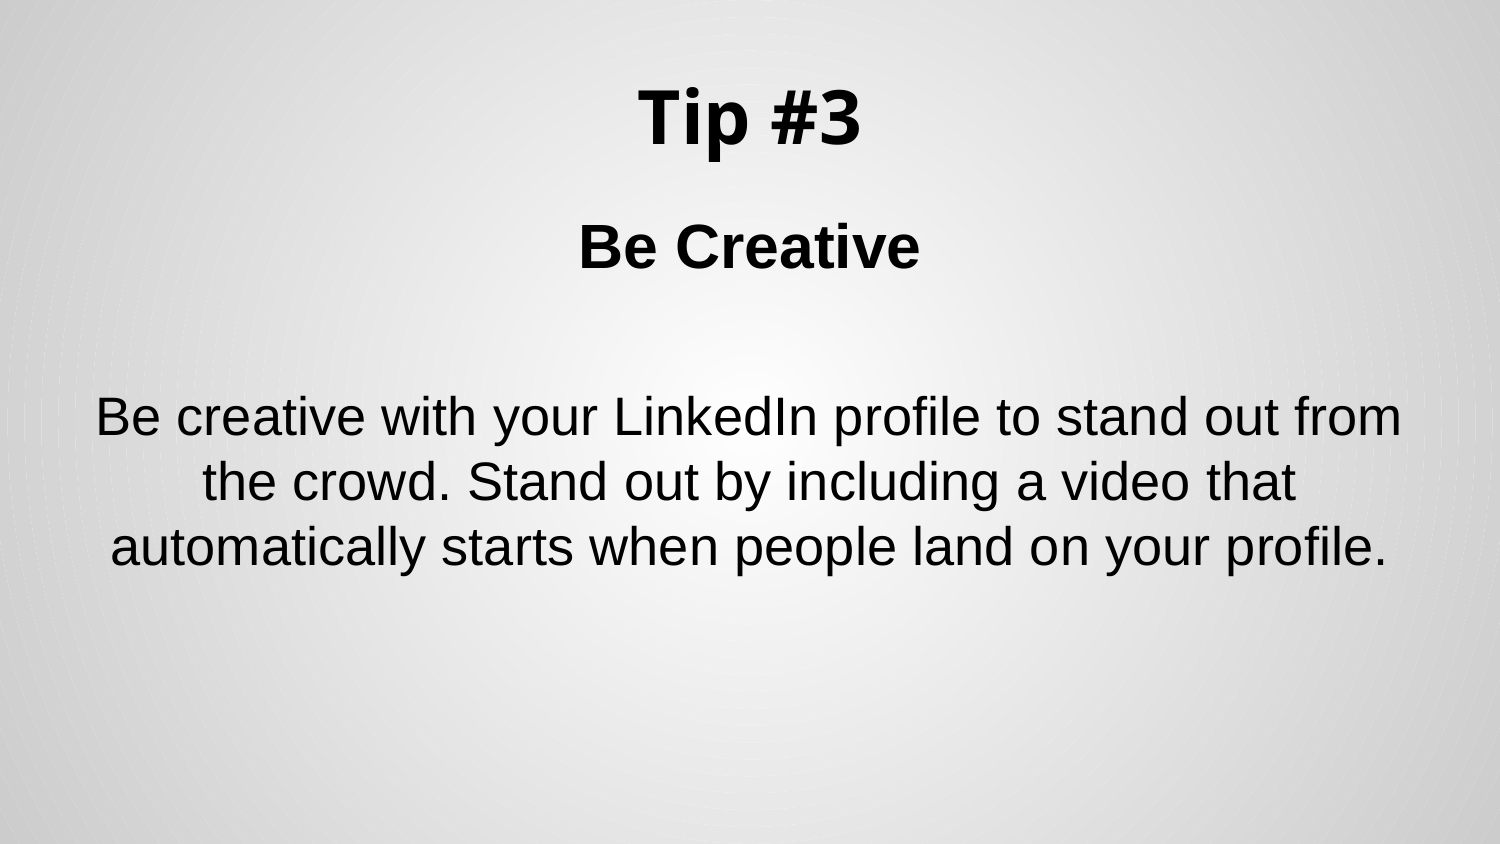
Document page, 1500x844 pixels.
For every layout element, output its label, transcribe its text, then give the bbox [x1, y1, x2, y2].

list Be Creative Be creative with your LinkedIn profile to stand out from the crowd. Stand out by including a video that automatically starts when people land on your profile. [75, 191, 1425, 803]
title Tip #3 [75, 33, 1425, 175]
